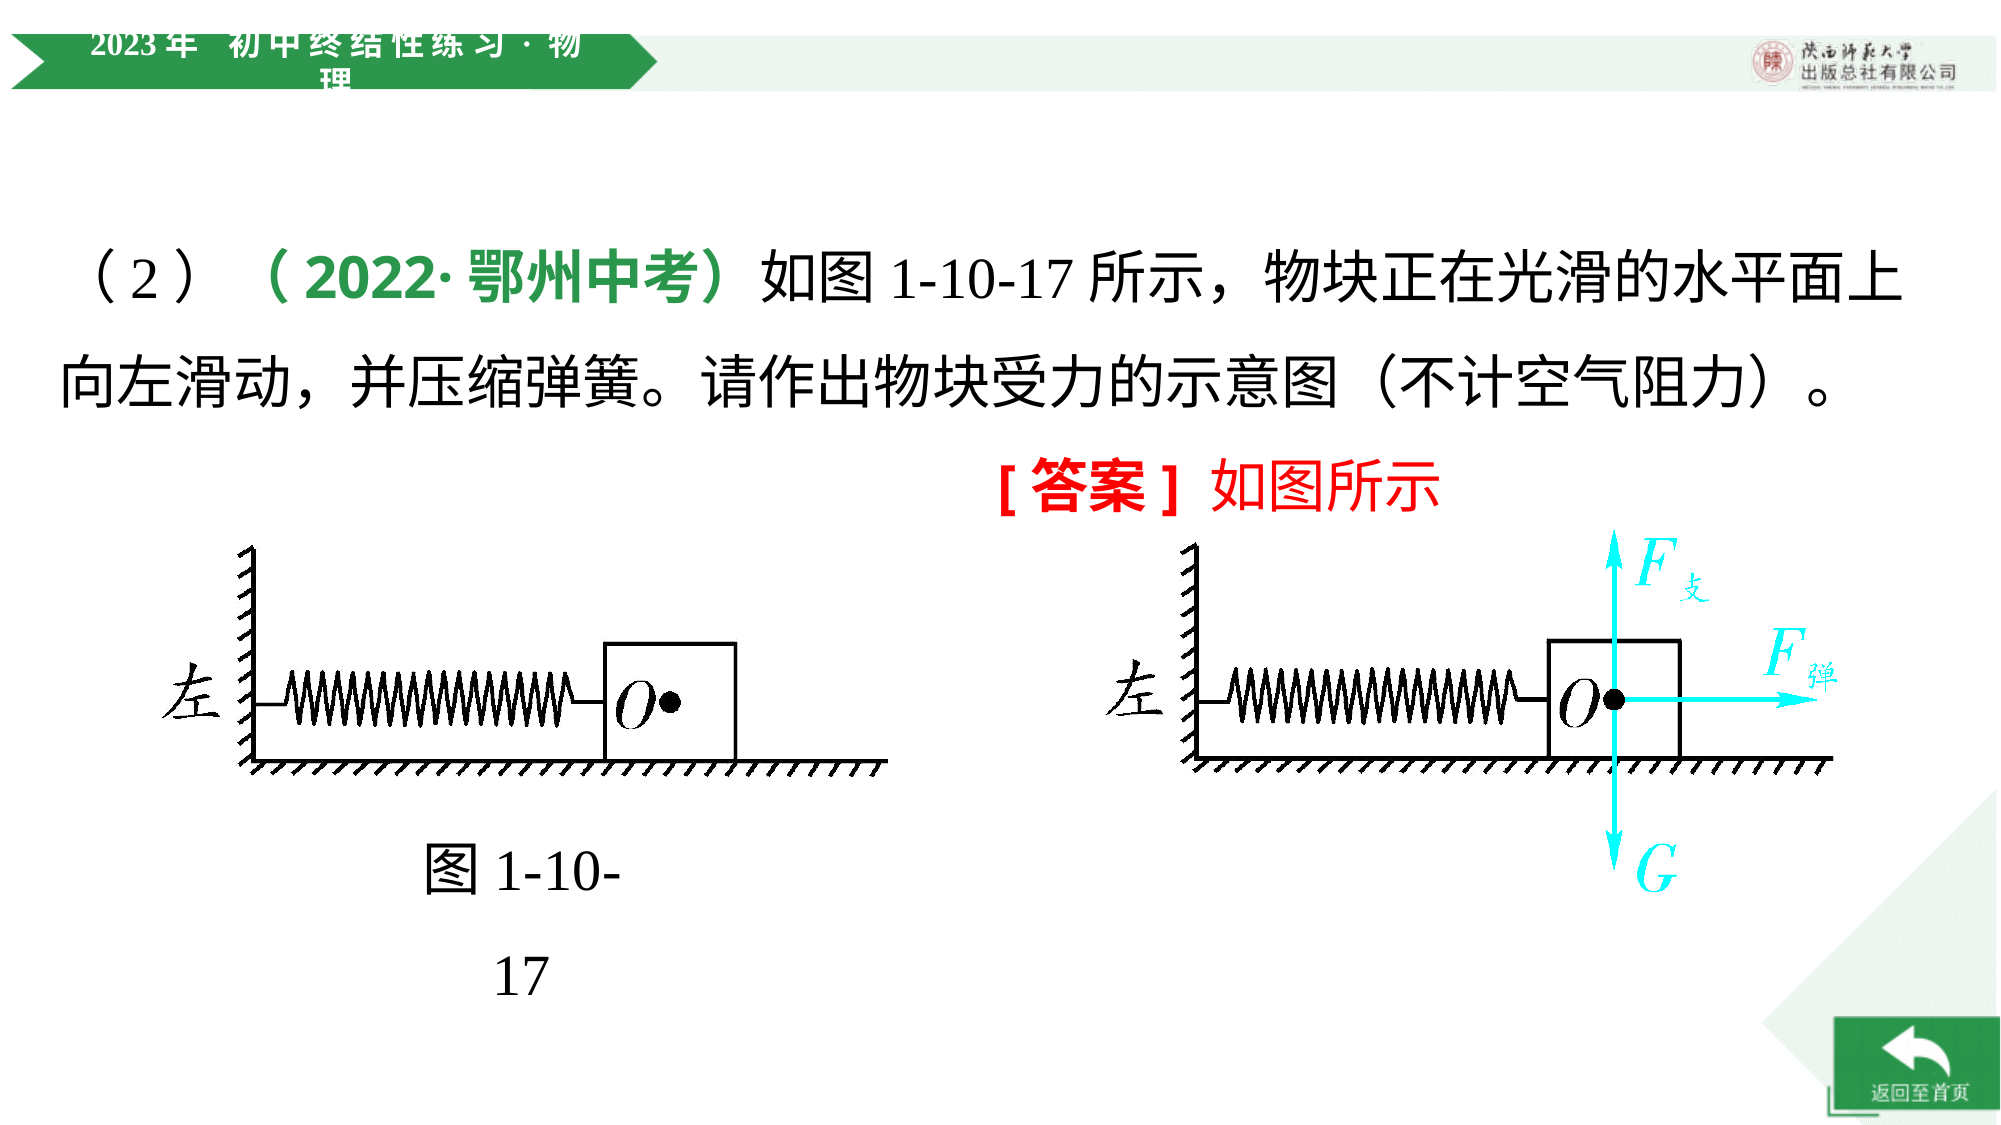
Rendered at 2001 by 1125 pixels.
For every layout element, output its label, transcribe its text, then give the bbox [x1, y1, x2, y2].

text_box 图1-10-17 [393, 797, 651, 961]
picture [0, 0, 2001, 1125]
text_box （2）（2022·鄂州中考）如图1-10-17所示，物块正在光滑的水平面上向左滑动，并压缩弹簧。请作出物块受力的示意图（不计空气阻力）。 [58, 205, 1941, 404]
text_box [答案] 如图所示 [997, 414, 1940, 508]
